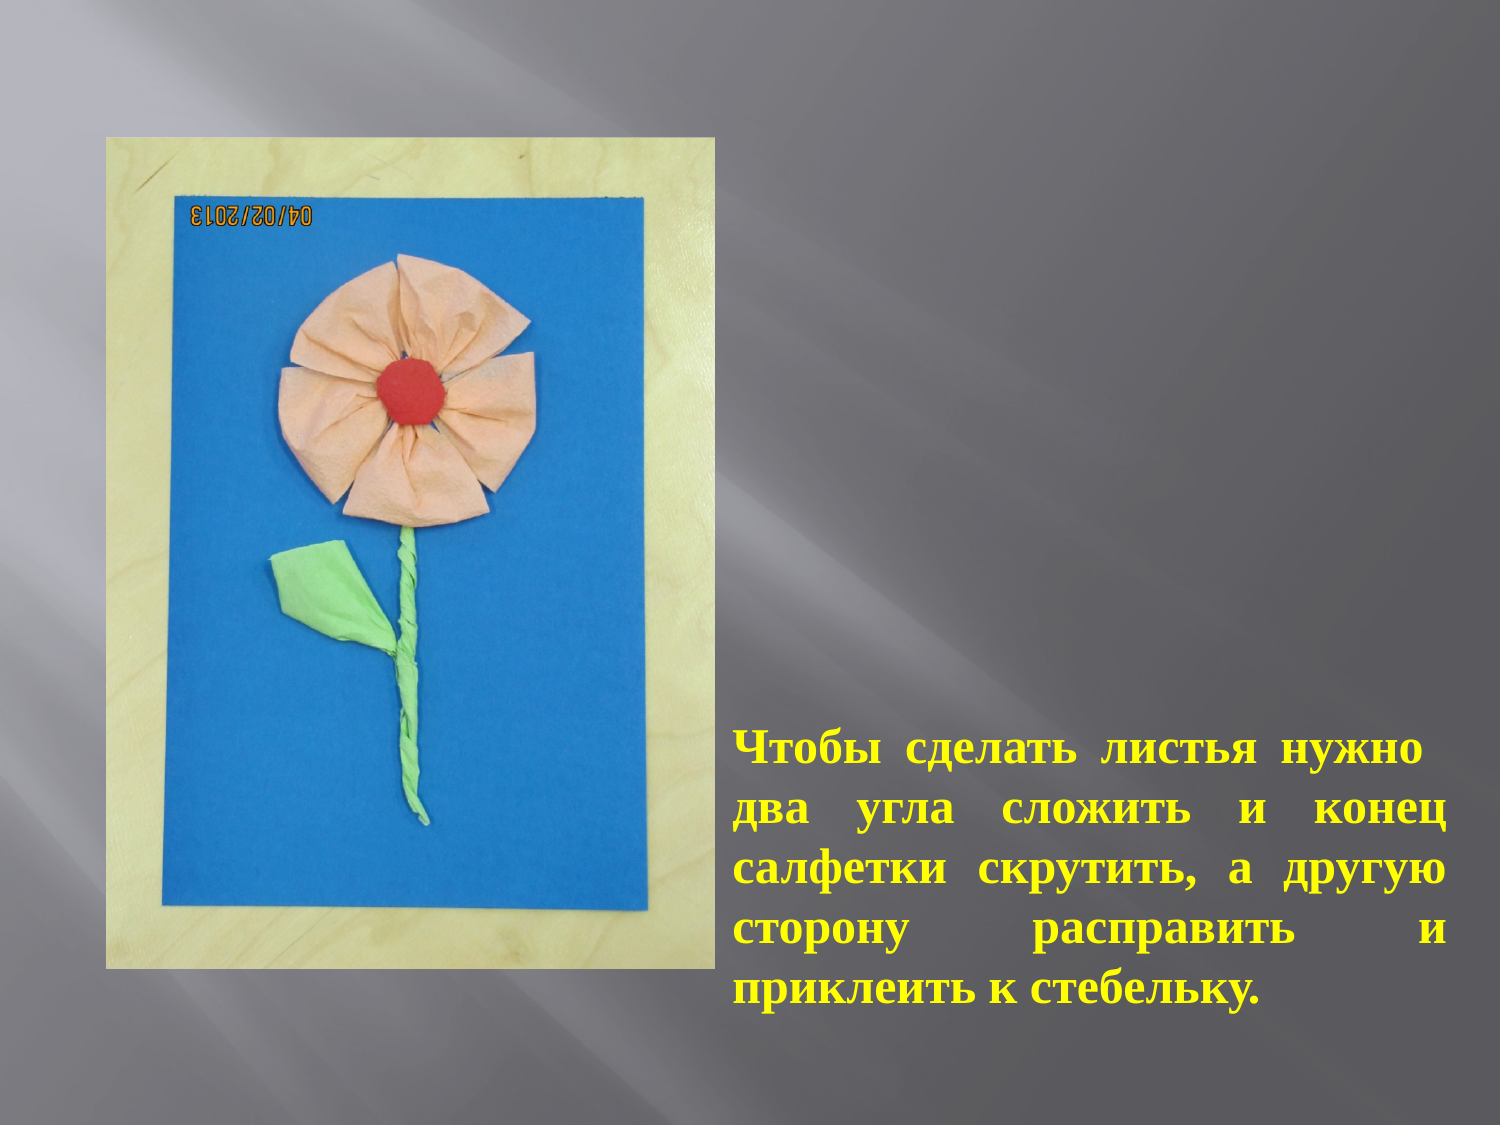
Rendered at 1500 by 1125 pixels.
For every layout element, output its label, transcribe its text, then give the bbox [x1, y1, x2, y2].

text_box Чтобы сделать листья нужно два угла сложить и конец салфетки скрутить, а другую сторону расправить и приклеить к стебельку. [717, 706, 1462, 1021]
picture [0, 139, 826, 968]
